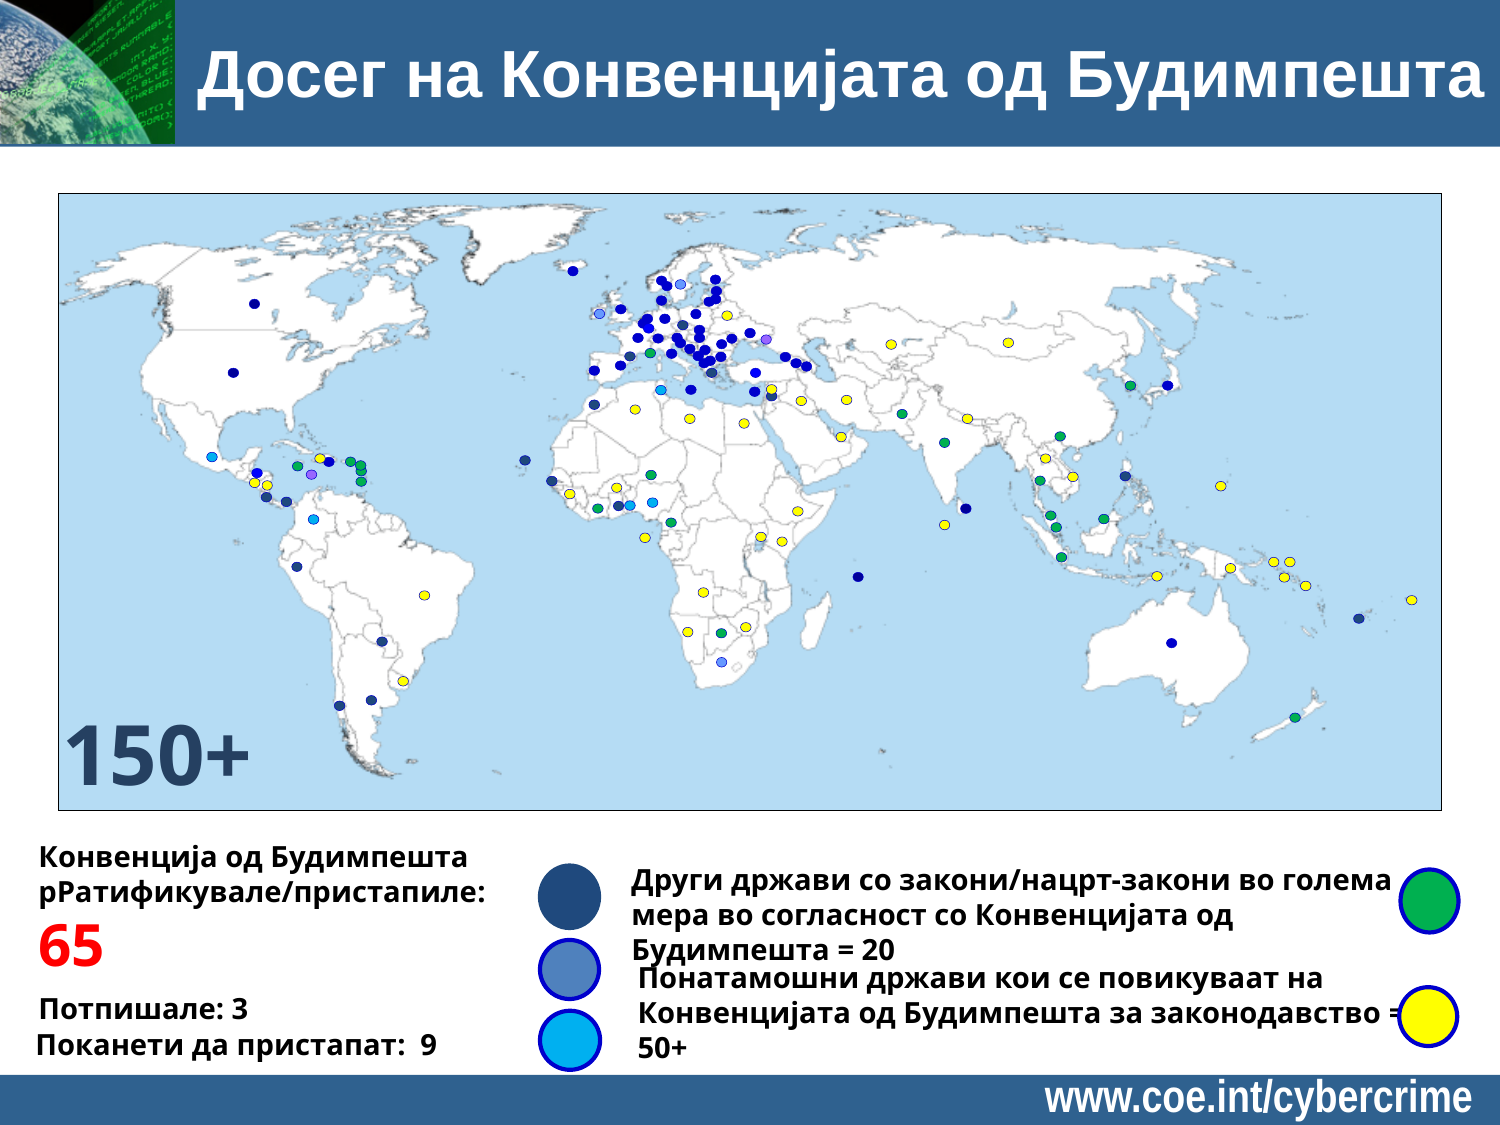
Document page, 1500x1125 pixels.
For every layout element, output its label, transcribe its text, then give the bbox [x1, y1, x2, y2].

picture [0, 0, 175, 144]
text_box [1398, 867, 1461, 935]
text_box 130+ [47, 594, 53, 694]
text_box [58, 193, 1442, 811]
text_box Конвенција од Будимпешта рРатификувале/пристапиле: 65 [23, 830, 568, 986]
text_box Понатамошни држави кои се повикуваат на Конвенцијата од Будимпешта за законодавство = 50+ [622, 951, 1440, 1072]
text_box Досег на Конвенцијата од Будимпешта [177, 0, 1500, 149]
text_box Поканети да пристапат: 9 [20, 1019, 517, 1069]
text_box [537, 863, 602, 931]
text_box www.coe.int/cybercrime [1030, 1059, 1500, 1125]
text_box [0, 1073, 1030, 1125]
text_box 150+ [47, 694, 53, 810]
text_box Други држави со закони/нацрт-закони во голема мера во согласност со Конвенцијата од Будимпешта = 20 [616, 854, 1434, 974]
text_box [1397, 985, 1460, 1049]
text_box [537, 937, 602, 1002]
text_box Потпишале: 3 [23, 948, 477, 1019]
text_box [537, 1008, 603, 1072]
